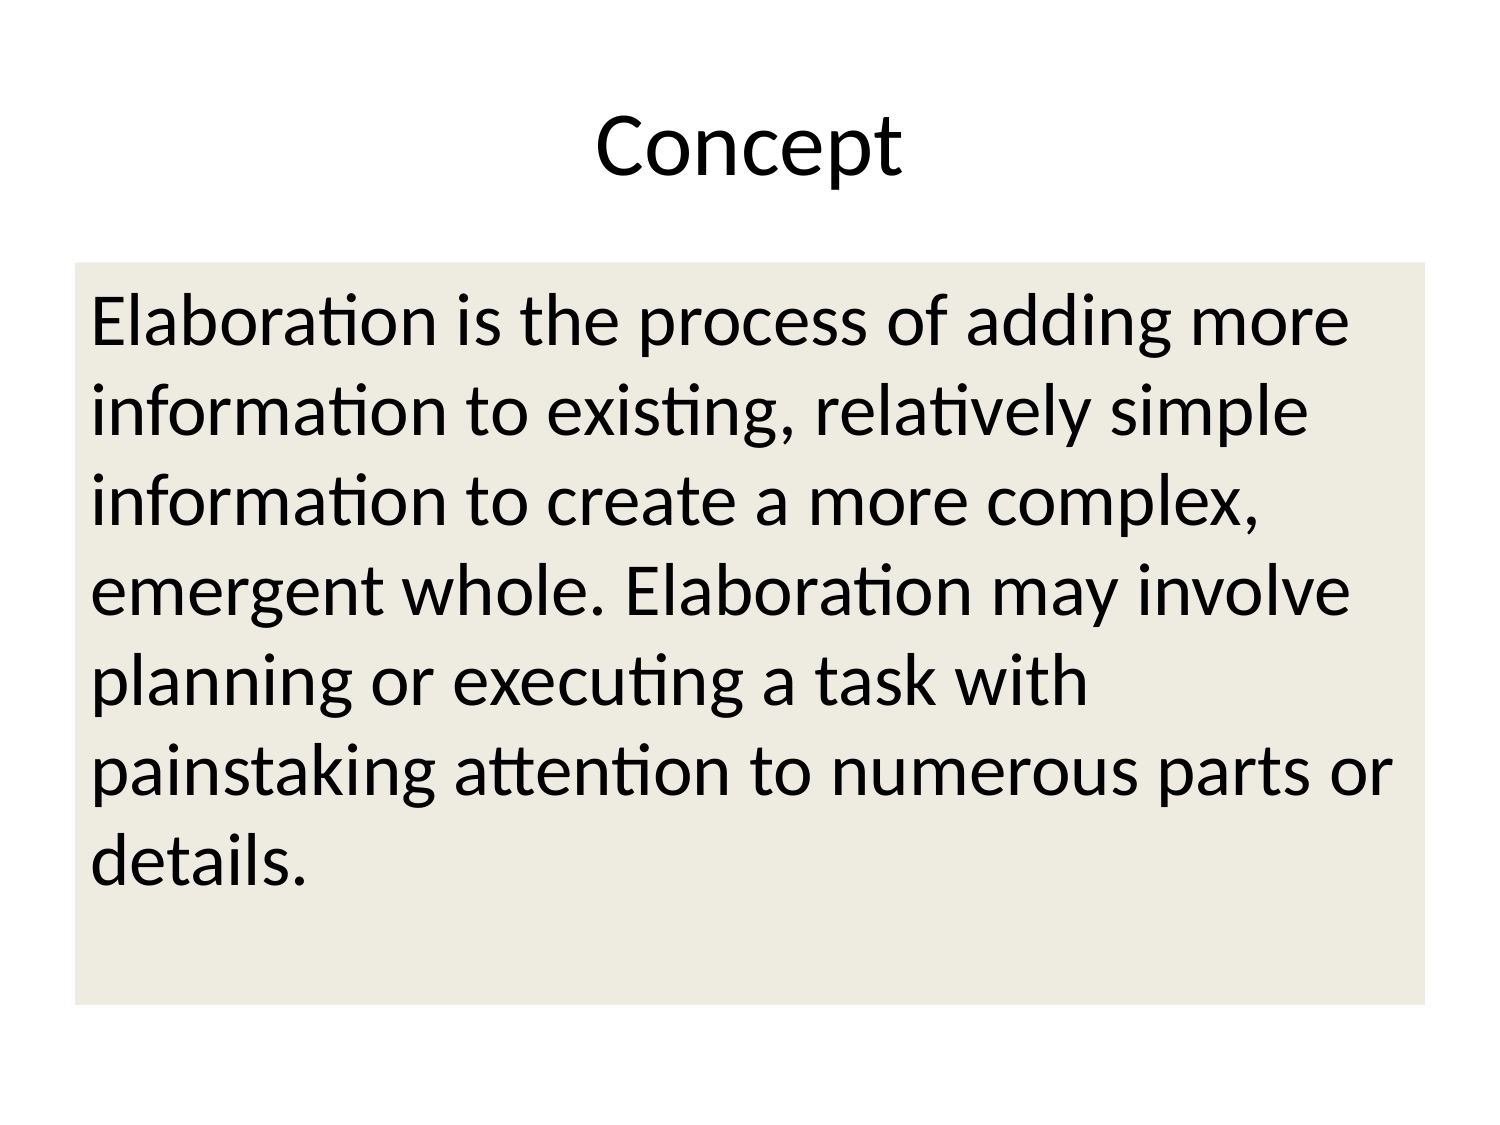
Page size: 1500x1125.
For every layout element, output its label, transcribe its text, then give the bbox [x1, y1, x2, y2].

list Elaboration is the process of adding more information to existing, relatively simple information to create a more complex, emergent whole. Elaboration may involve planning or executing a task with painstaking attention to numerous parts or details. [75, 262, 1425, 1005]
title Concept [75, 45, 1425, 233]
